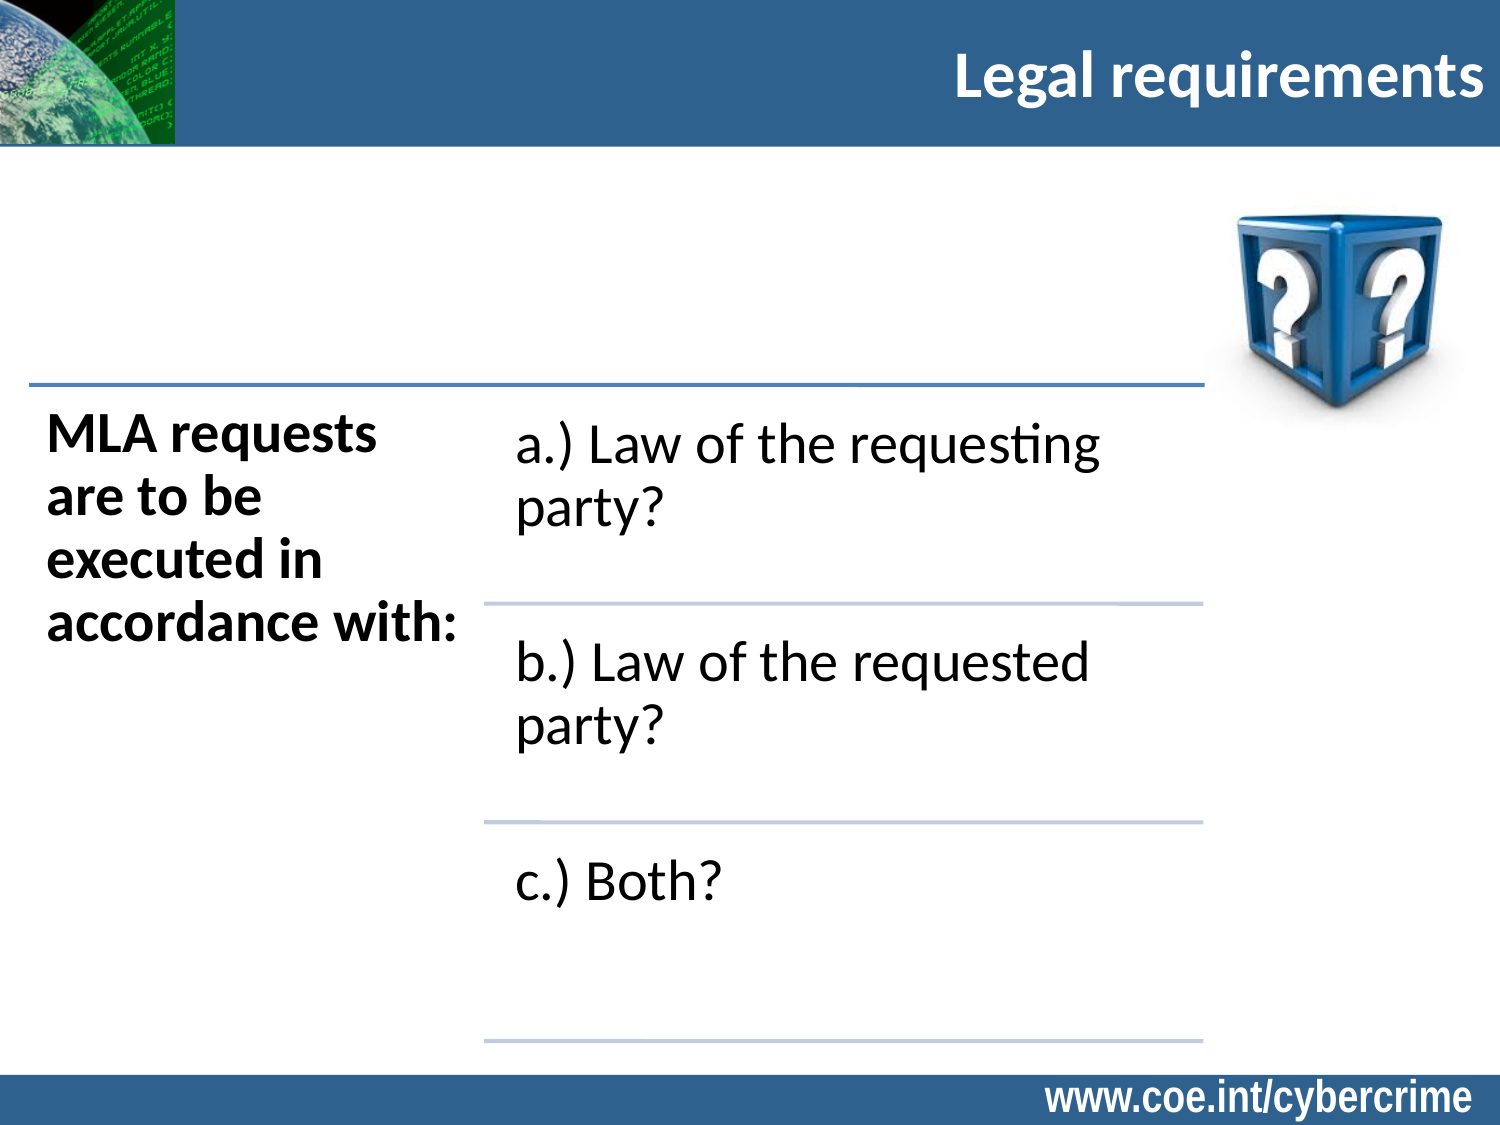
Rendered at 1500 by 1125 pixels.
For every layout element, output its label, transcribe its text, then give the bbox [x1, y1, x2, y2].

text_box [28, 384, 1205, 1052]
picture [1189, 154, 1481, 445]
text_box Legal requirements [177, 0, 1500, 149]
text_box [0, 1073, 1030, 1125]
text_box www.coe.int/cybercrime [1030, 1059, 1500, 1125]
picture [0, 0, 175, 144]
